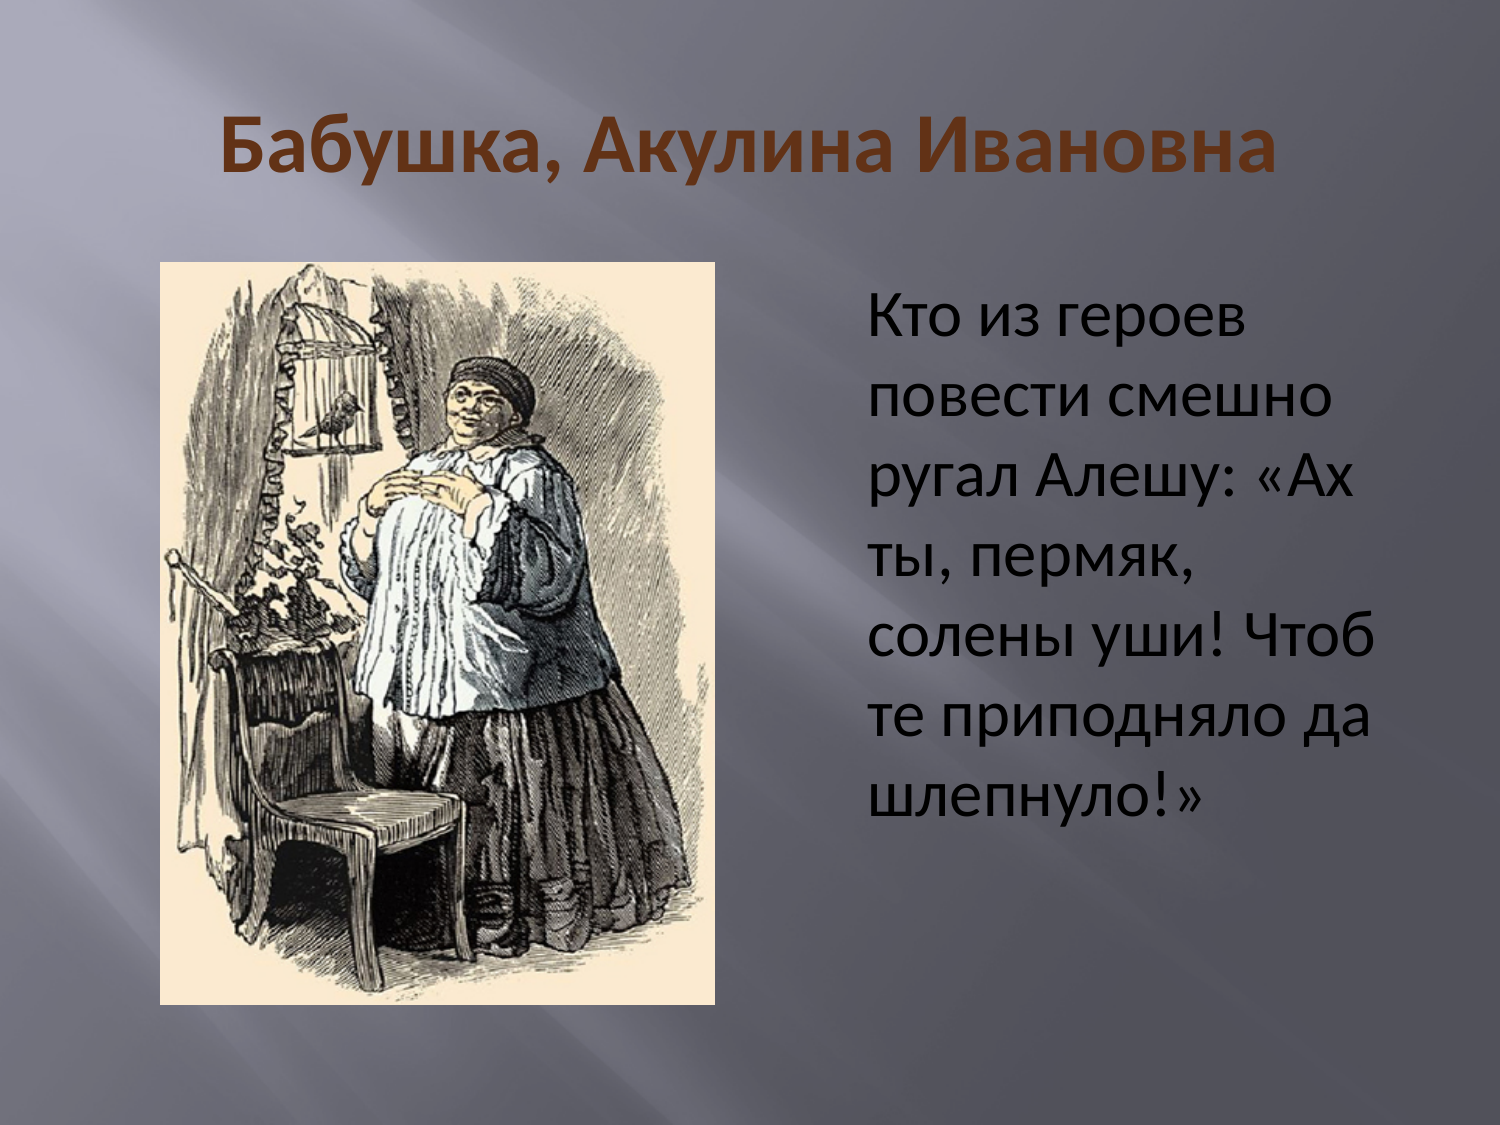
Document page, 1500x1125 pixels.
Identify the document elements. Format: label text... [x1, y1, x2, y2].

list Кто из героев повести смешно ругал Алешу: «Ах ты, пермяк, солены уши! Чтоб те приподняло да шлепнуло!» [762, 262, 1425, 1005]
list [160, 262, 715, 1006]
title Бабушка, Акулина Ивановна [75, 45, 1425, 233]
